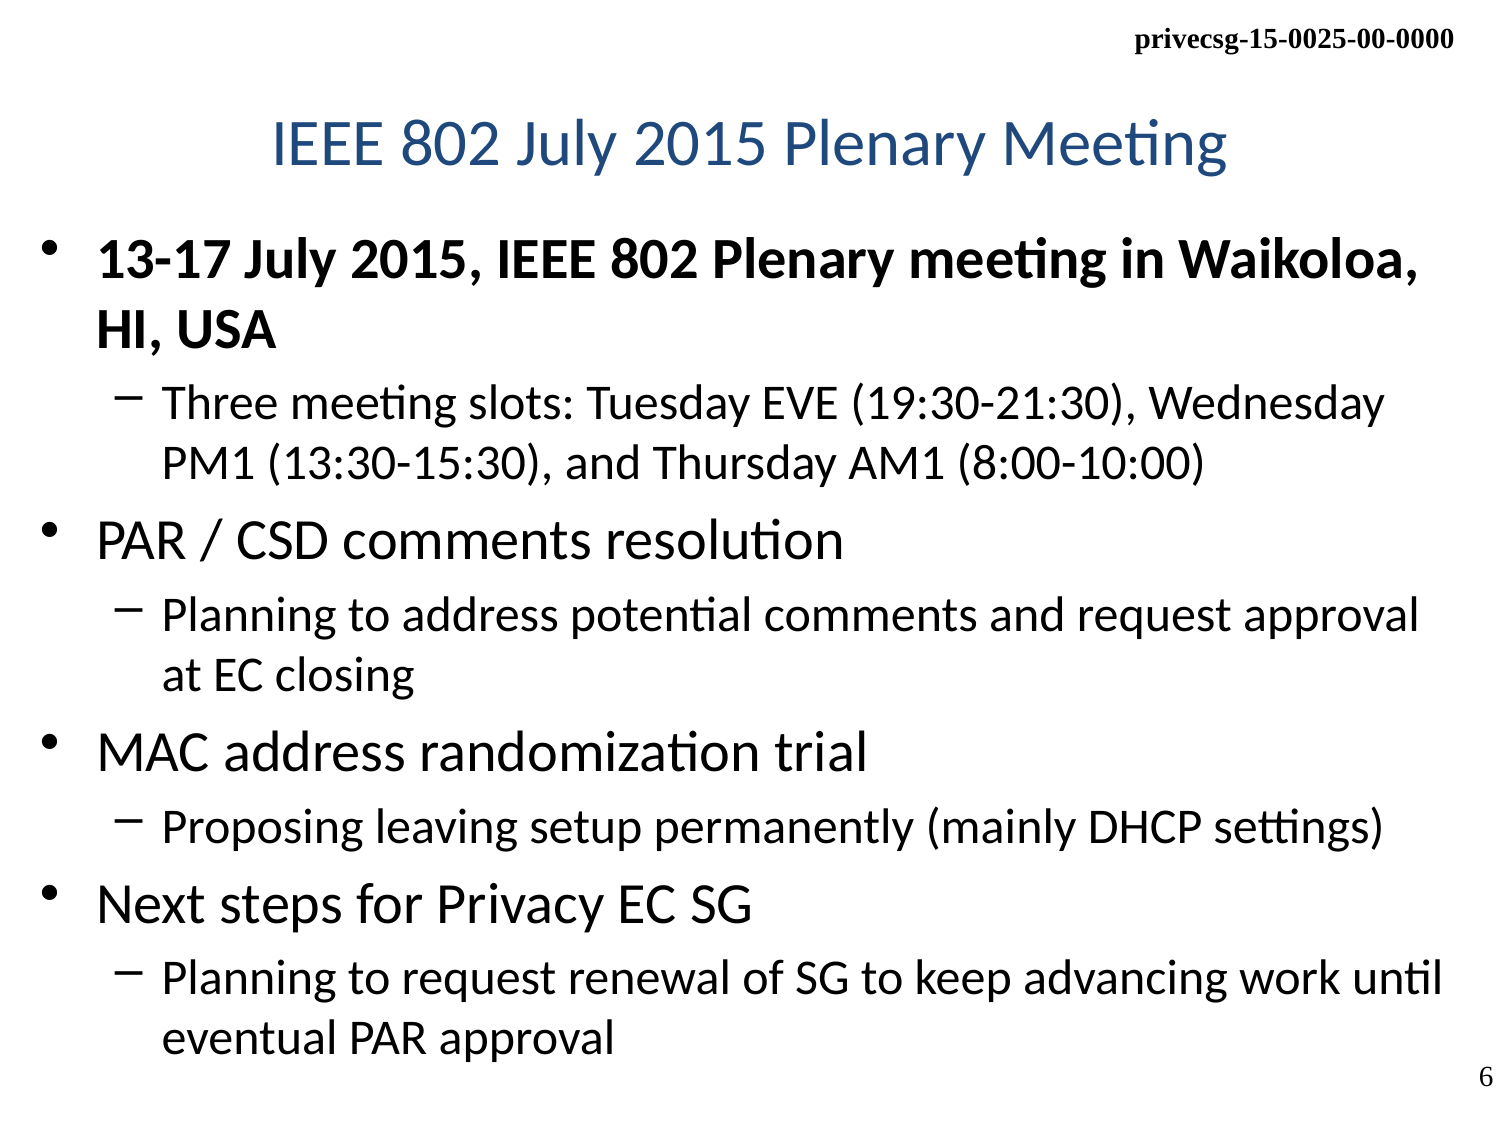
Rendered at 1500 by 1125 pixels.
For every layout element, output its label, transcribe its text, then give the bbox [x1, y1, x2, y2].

title IEEE 802 July 2015 Plenary Meeting [75, 45, 1425, 212]
list 13-17 July 2015, IEEE 802 Plenary meeting in Waikoloa, HI, USA Three meeting slots: Tuesday EVE (19:30-21:30), Wednesday PM1 (13:30-15:30), and Thursday AM1 (8:00-10:00) PAR / CSD comments resolution Planning to address potential comments and request approval at EC closing MAC address randomization trial Proposing leaving setup permanently (mainly DHCP settings) Next steps for Privacy EC SG Planning to request renewal of SG to keep advancing work until eventual PAR approval [24, 212, 1475, 993]
